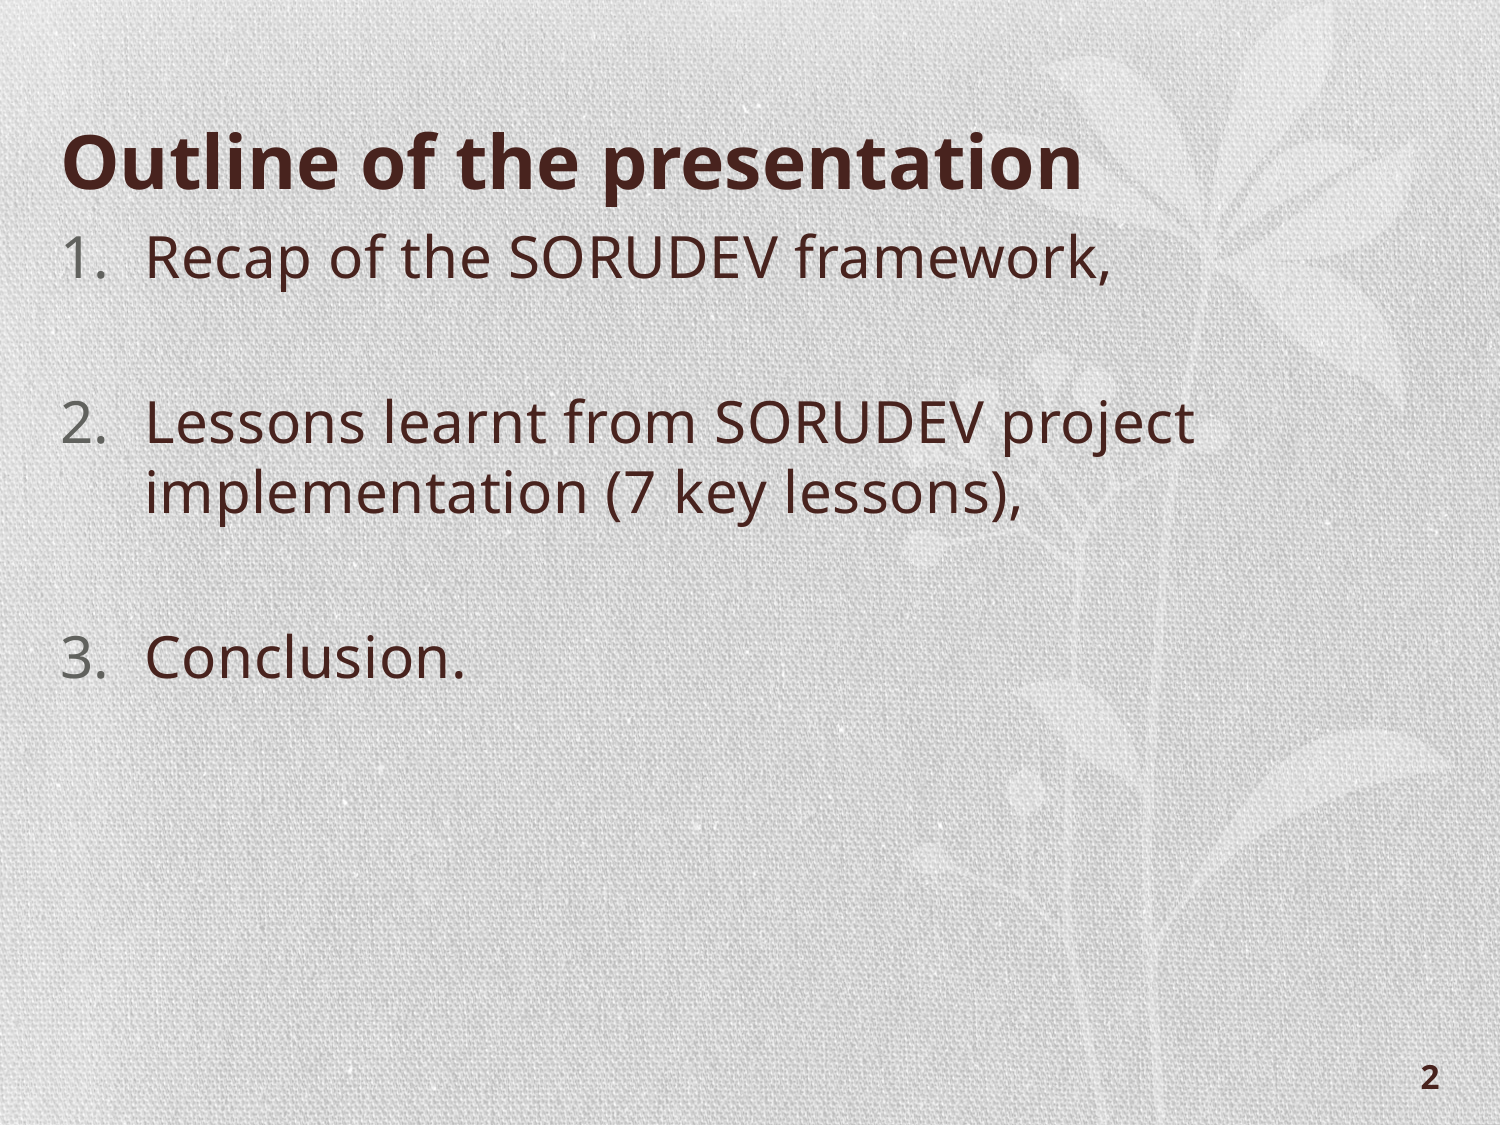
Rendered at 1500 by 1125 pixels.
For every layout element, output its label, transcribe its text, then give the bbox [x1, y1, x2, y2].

slide_number 2 [1310, 1054, 1455, 1103]
list Recap of the SORUDEV framework, Lessons learnt from SORUDEV project implementation (7 key lessons), Conclusion. [45, 213, 1455, 1023]
title Outline of the presentation [45, 37, 1455, 213]
